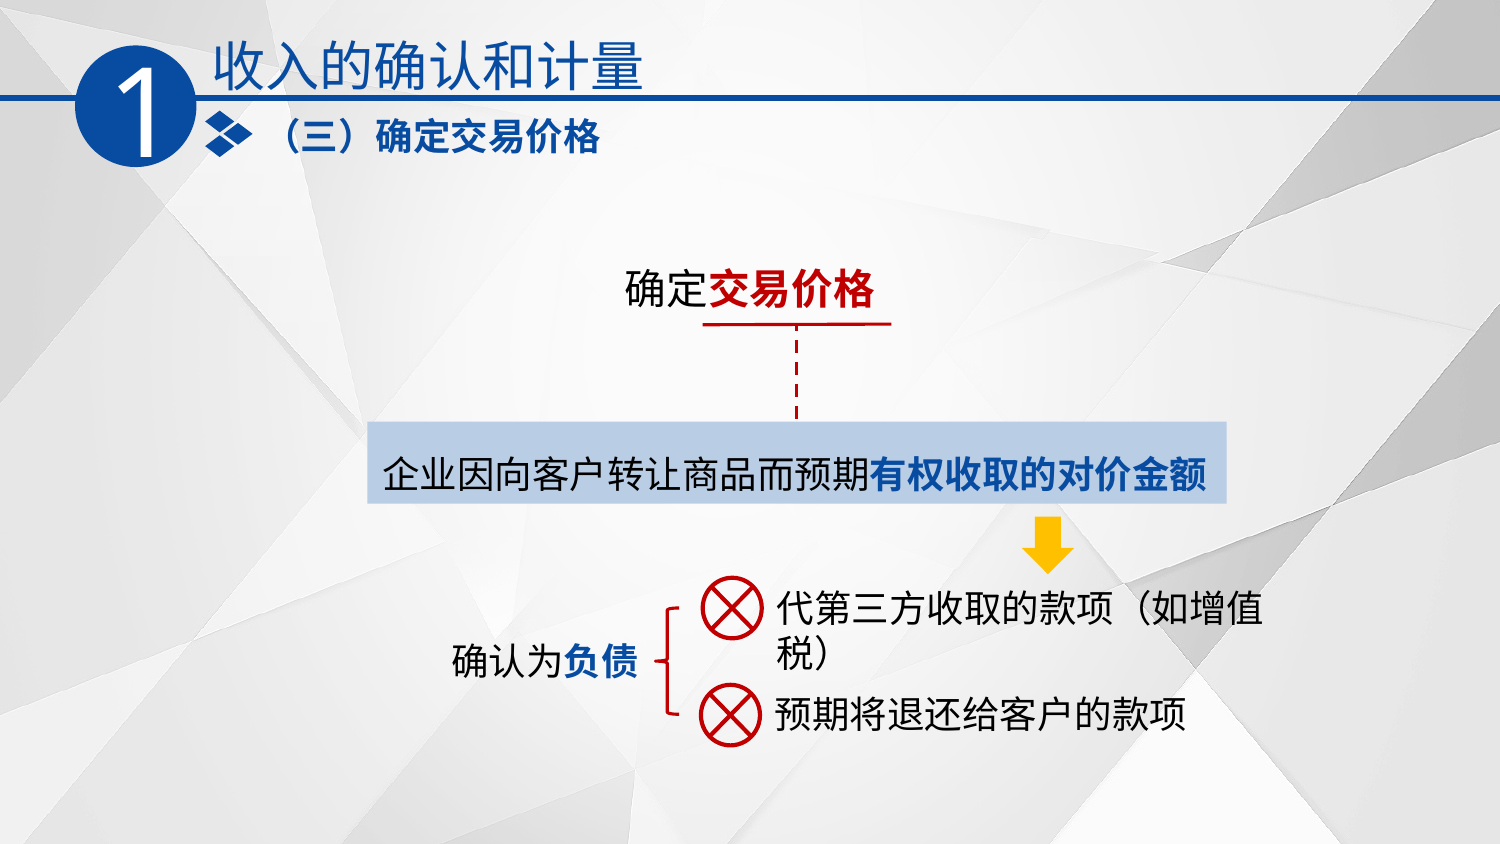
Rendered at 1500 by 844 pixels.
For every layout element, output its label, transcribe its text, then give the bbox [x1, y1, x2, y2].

text_box 企业因向客户转让商品而预期有权收取的对价金额 [367, 421, 1227, 504]
text_box [223, 122, 253, 145]
text_box [75, 74, 84, 97]
text_box [205, 110, 235, 133]
text_box [75, 107, 84, 138]
text_box 1 [84, 107, 203, 171]
text_box [1021, 516, 1075, 575]
text_box 预期将退还给客户的款项 [759, 684, 1214, 744]
text_box [205, 135, 235, 158]
text_box 代第三方收取的款项（如增值税） [761, 577, 1341, 683]
text_box 确认为负债 [436, 630, 654, 691]
text_box 1 [84, 45, 203, 97]
picture [0, 101, 1500, 844]
text_box 收入的确认和计量 [198, 37, 792, 92]
text_box [702, 577, 762, 639]
text_box [655, 607, 680, 715]
text_box [700, 684, 760, 746]
text_box （三）确定交易价格 [251, 107, 614, 164]
text_box 确定交易价格 [609, 255, 891, 320]
picture [0, 0, 1500, 95]
